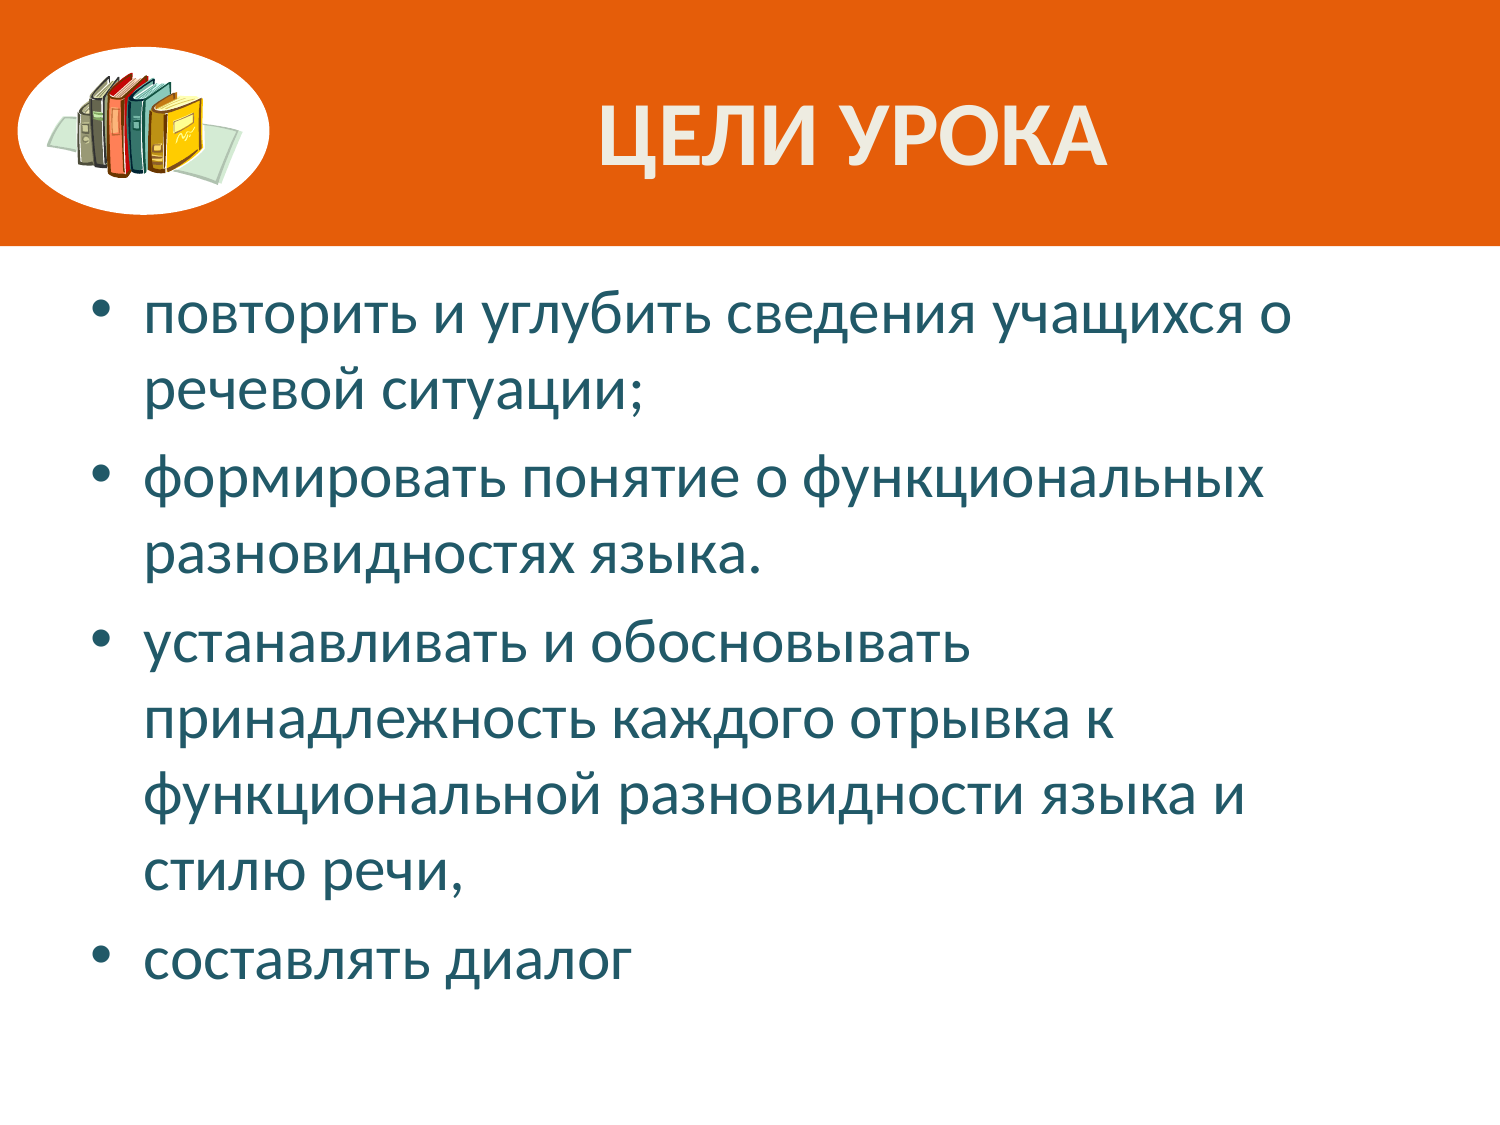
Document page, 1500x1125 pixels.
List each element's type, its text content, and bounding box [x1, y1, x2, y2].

list повторить и углубить сведения учащихся о речевой ситуации; формировать понятие о функциональных разновидностях языка. устанавливать и обосновывать принадлежность каждого отрывка к функциональной разновидности языка и стилю речи, составлять диалог [75, 262, 1425, 1005]
title Цели урока [281, 35, 1425, 223]
